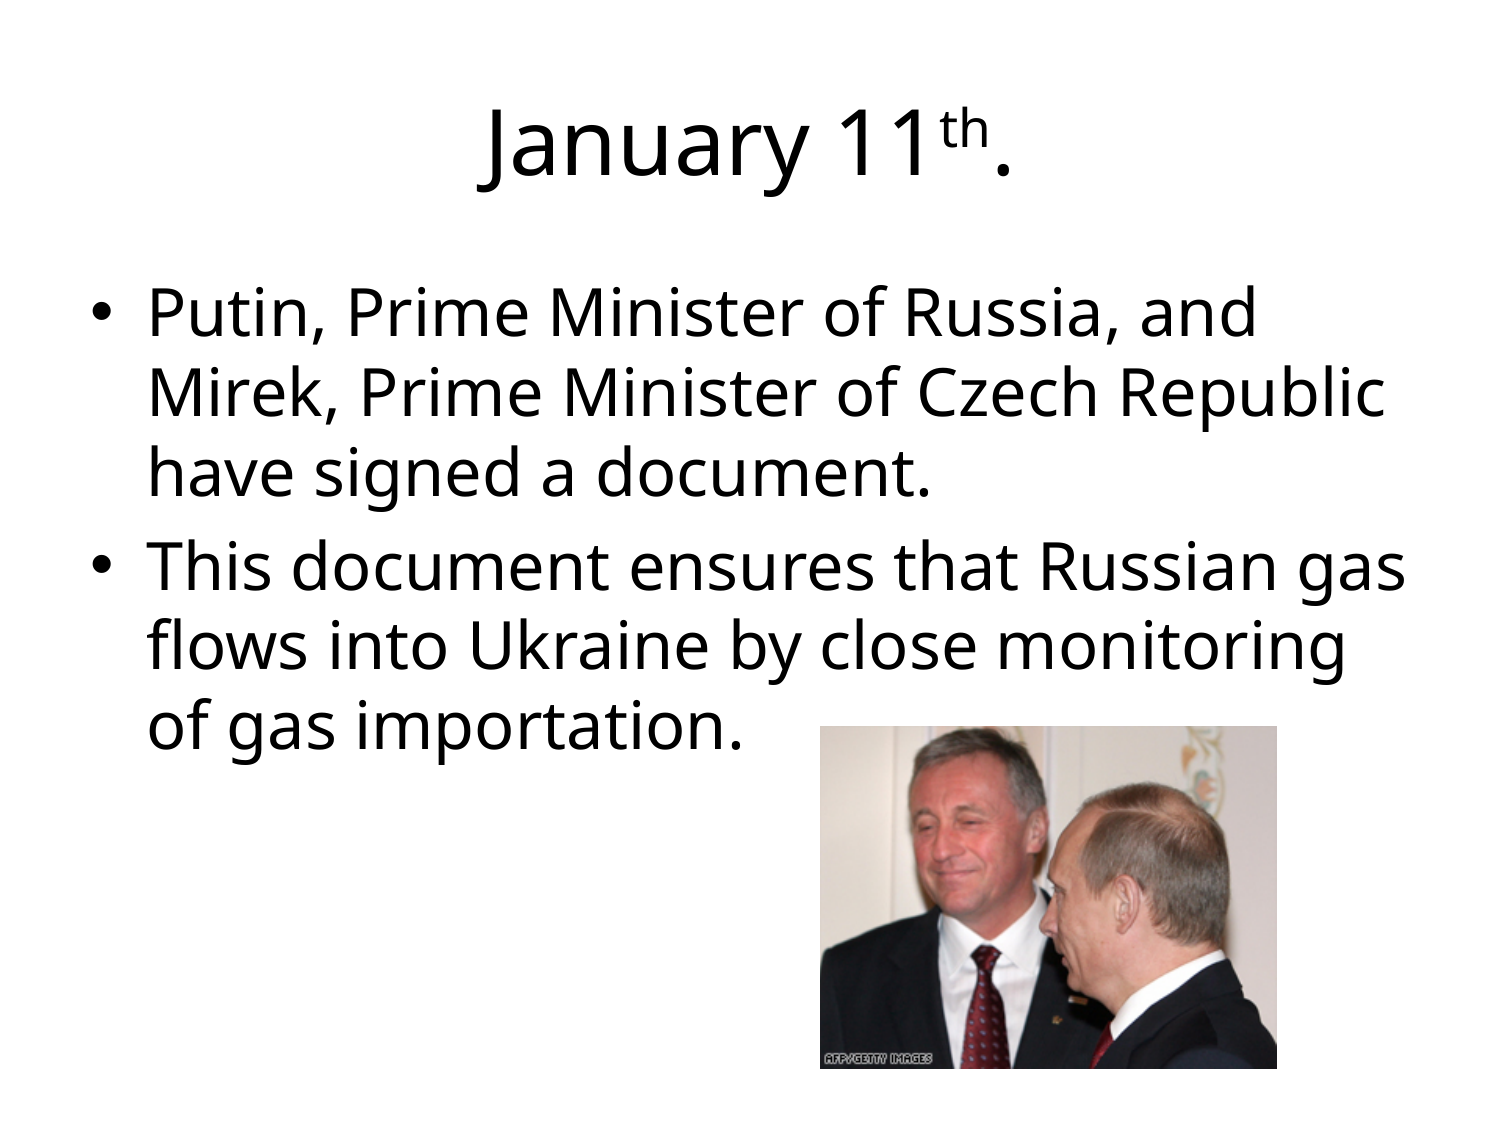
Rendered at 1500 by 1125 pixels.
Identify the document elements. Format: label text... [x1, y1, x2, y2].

list Putin, Prime Minister of Russia, and Mirek, Prime Minister of Czech Republic have signed a document. This document ensures that Russian gas flows into Ukraine by close monitoring of gas importation. [75, 262, 1425, 1005]
picture [820, 726, 1277, 1069]
title January 11th. [75, 45, 1425, 233]
